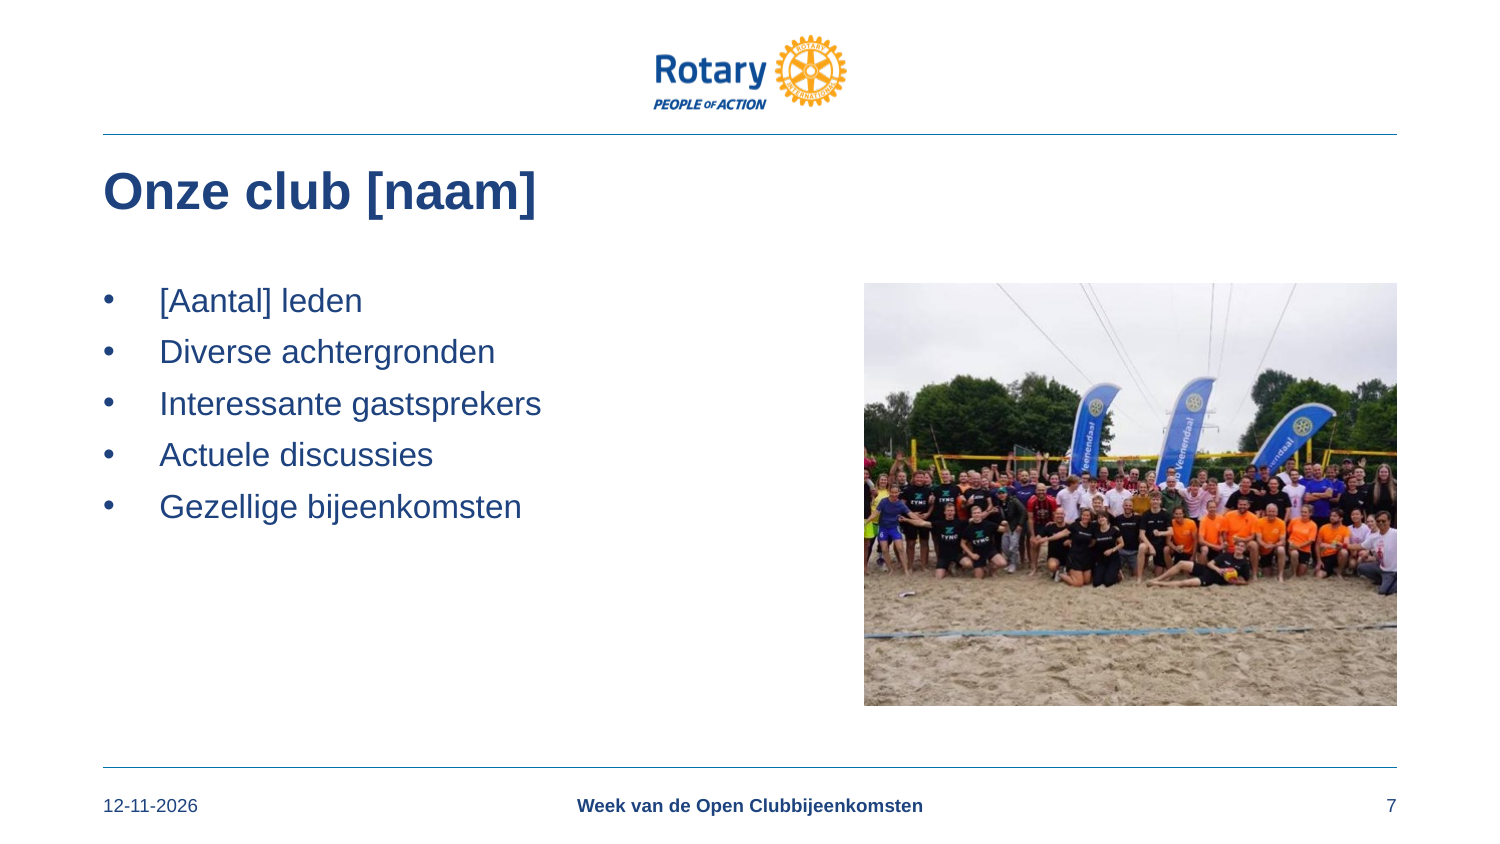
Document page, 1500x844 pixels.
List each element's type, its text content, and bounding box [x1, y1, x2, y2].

picture [864, 283, 1397, 706]
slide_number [103, 782, 441, 827]
picture [653, 35, 847, 110]
footer Week van de Open Clubbijeenkomsten [496, 782, 1004, 827]
list [Aantal] leden Diverse achtergronden Interessante gastsprekers Actuele discussies Gezellige bijeenkomsten [103, 283, 846, 729]
title Onze club [naam] [103, 164, 1397, 264]
slide_number 7 [1059, 782, 1397, 827]
